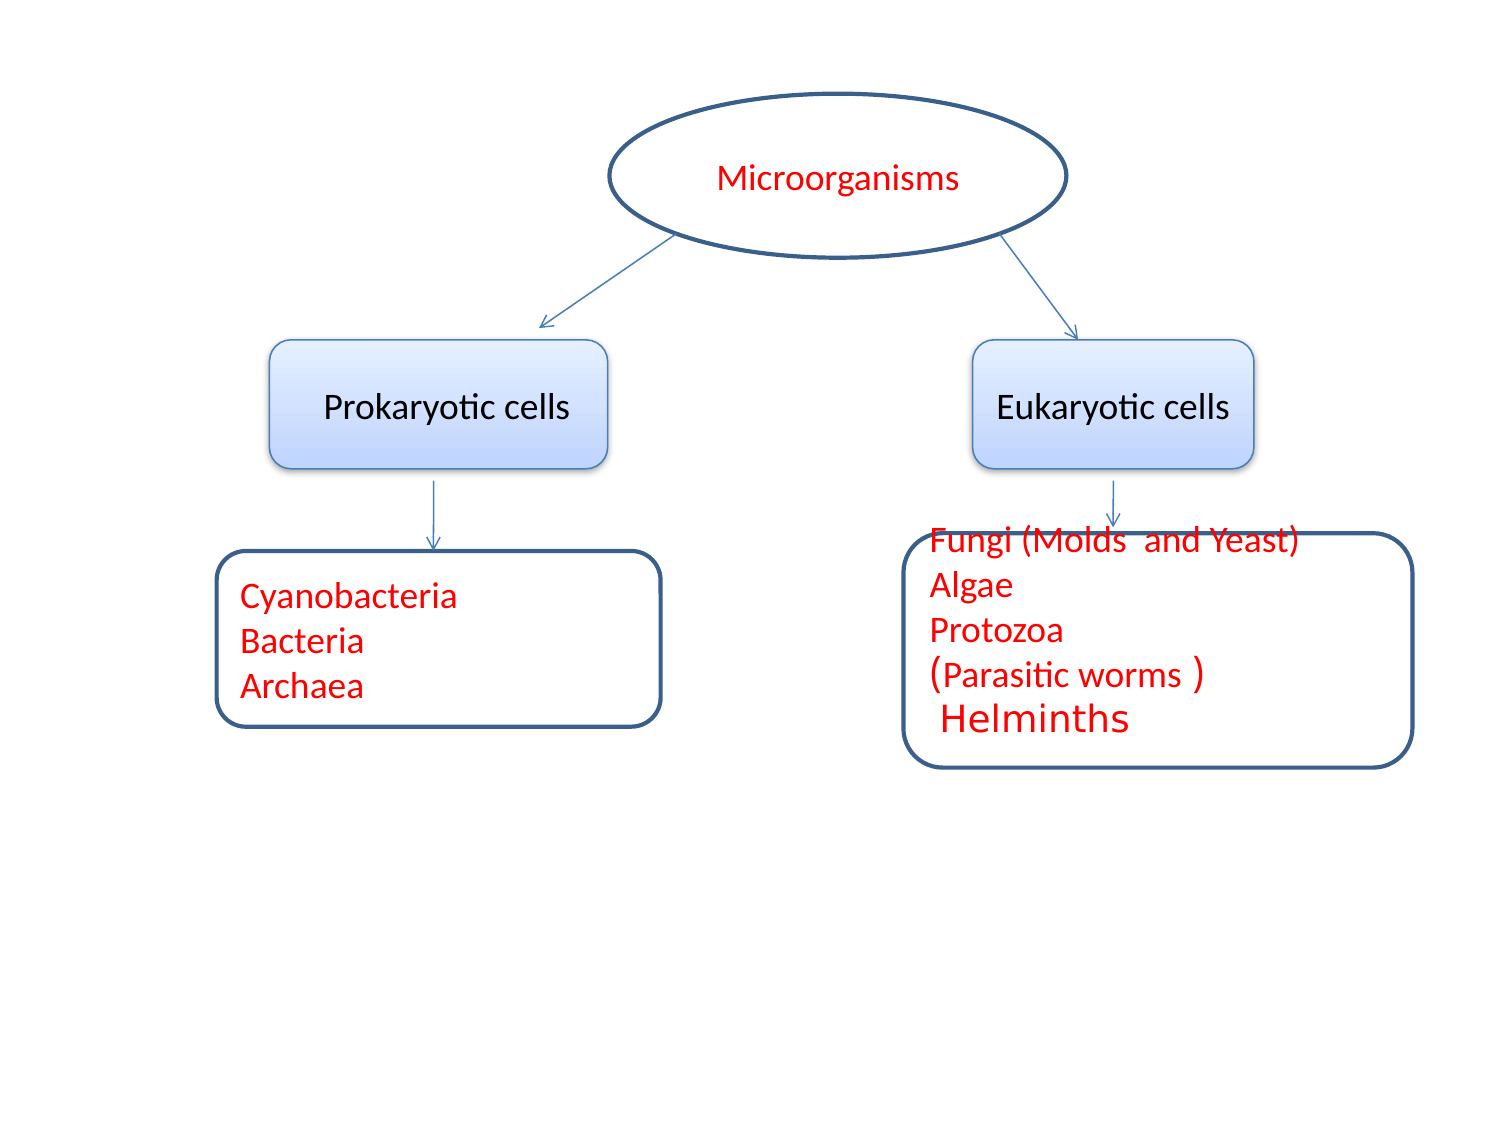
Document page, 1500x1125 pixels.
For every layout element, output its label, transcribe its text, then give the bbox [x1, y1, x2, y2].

text_box Eukaryotic cells [971, 339, 1255, 470]
text_box Prokaryotic cells [268, 339, 609, 470]
text_box Microorganisms [607, 91, 1069, 260]
text_box Fungi (Molds and Yeast) Algae Protozoa ( Parasitic worms) Helminths [901, 531, 1415, 770]
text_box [985, 247, 1092, 327]
text_box Cyanobacteria Bacteria Archaea [214, 548, 663, 729]
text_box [560, 211, 656, 350]
